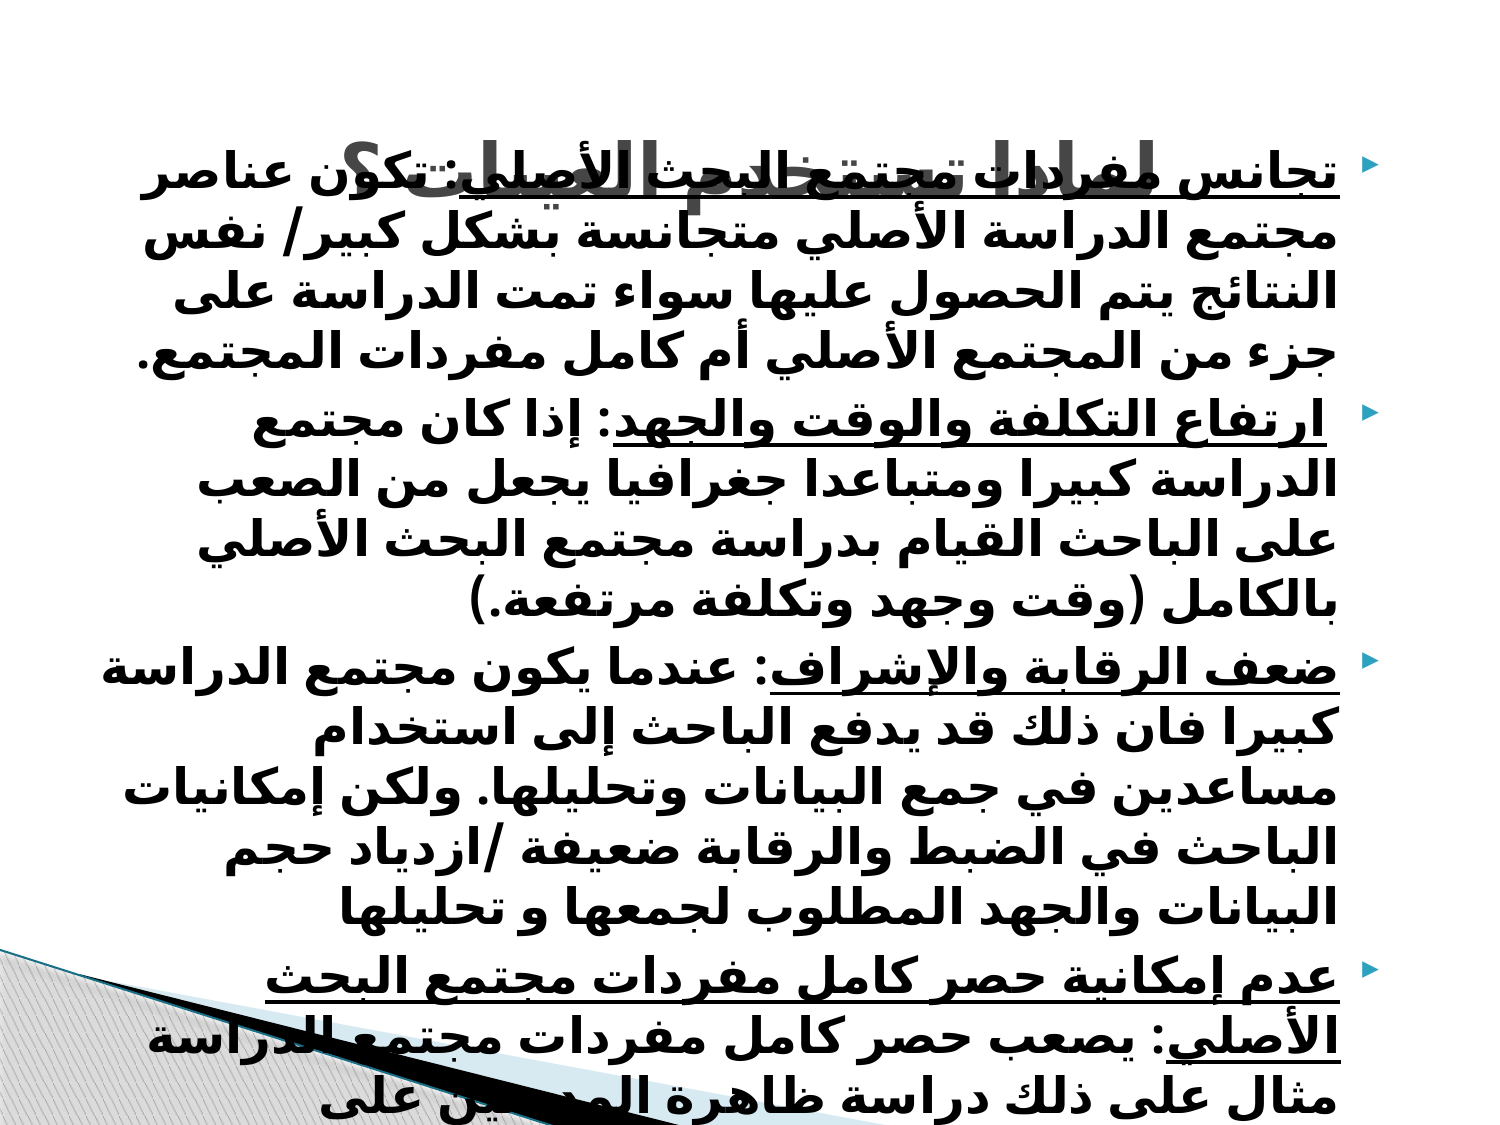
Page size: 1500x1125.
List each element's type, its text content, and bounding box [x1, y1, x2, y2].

title لماذا تستخدم العينات ؟ [75, 115, 1425, 220]
list تجانس مفردات مجتمع البحث الأصلي: تكون عناصر مجتمع الدراسة الأصلي متجانسة بشكل كبير/ نفس النتائج يتم الحصول عليها سواء تمت الدراسة على جزء من المجتمع الأصلي أم كامل مفردات المجتمع. ارتفاع التكلفة والوقت والجهد: إذا كان مجتمع الدراسة كبيرا ومتباعدا جغرافيا يجعل من الصعب على الباحث القيام بدراسة مجتمع البحث الأصلي بالكامل (وقت وجهد وتكلفة مرتفعة.) ضعف الرقابة والإشراف: عندما يكون مجتمع الدراسة كبيرا فان ذلك قد يدفع الباحث إلى استخدام مساعدين في جمع البيانات وتحليلها. ولكن إمكانيات الباحث في الضبط والرقابة ضعيفة /ازدياد حجم البيانات والجهد المطلوب لجمعها و تحليلها عدم إمكانية حصر كامل مفردات مجتمع البحث الأصلي: يصعب حصر كامل مفردات مجتمع الدراسة مثال على ذلك دراسة ظاهرة المدمنين على المخدرات [64, 219, 1415, 1102]
